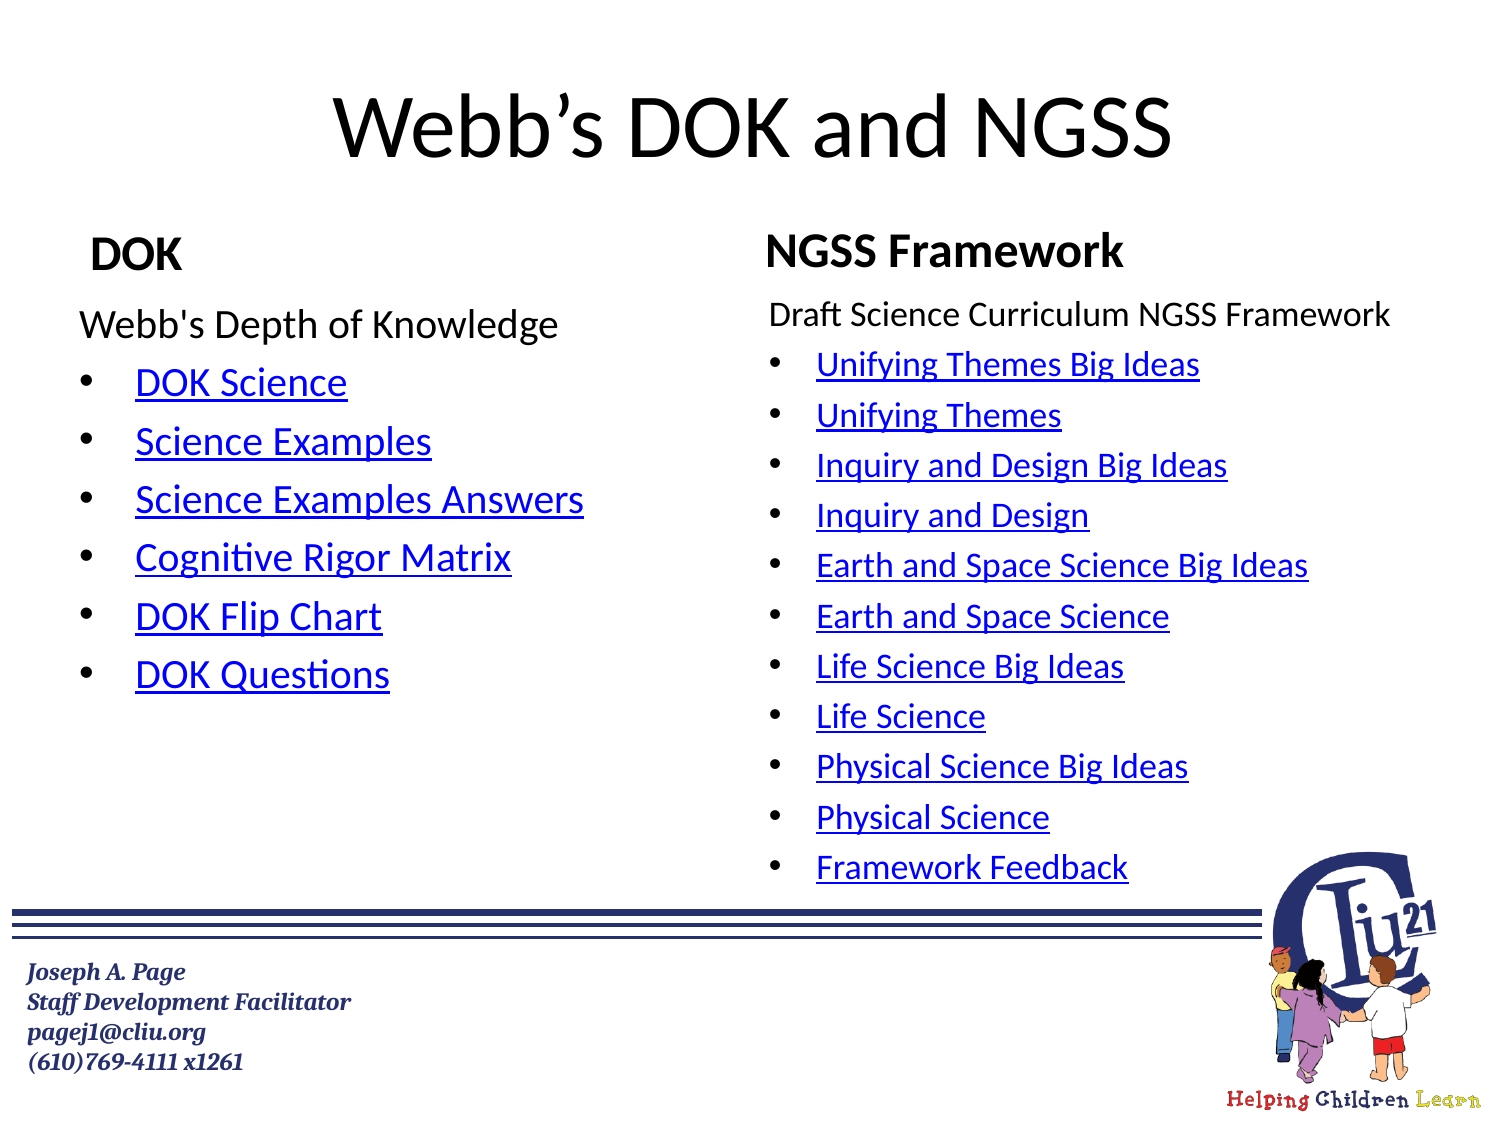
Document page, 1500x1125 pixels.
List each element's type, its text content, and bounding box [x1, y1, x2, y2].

list NGSS Framework [750, 180, 1413, 285]
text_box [12, 837, 1500, 1121]
title Webb’s DOK and NGSS [78, 26, 1429, 215]
list Draft Science Curriculum NGSS Framework Unifying Themes Big Ideas Unifying Themes Inquiry and Design Big Ideas Inquiry and Design Earth and Space Science Big Ideas Earth and Space Science Life Science Big Ideas Life Science Physical Science Big Ideas Physical Science Framework Feedback [753, 283, 1417, 835]
text_box [429, 314, 1059, 835]
list Webb's Depth of Knowledge DOK Science Science Examples Science Examples Answers Cognitive Rigor Matrix DOK Flip Chart DOK Questions [64, 220, 727, 814]
list DOK [75, 183, 738, 288]
